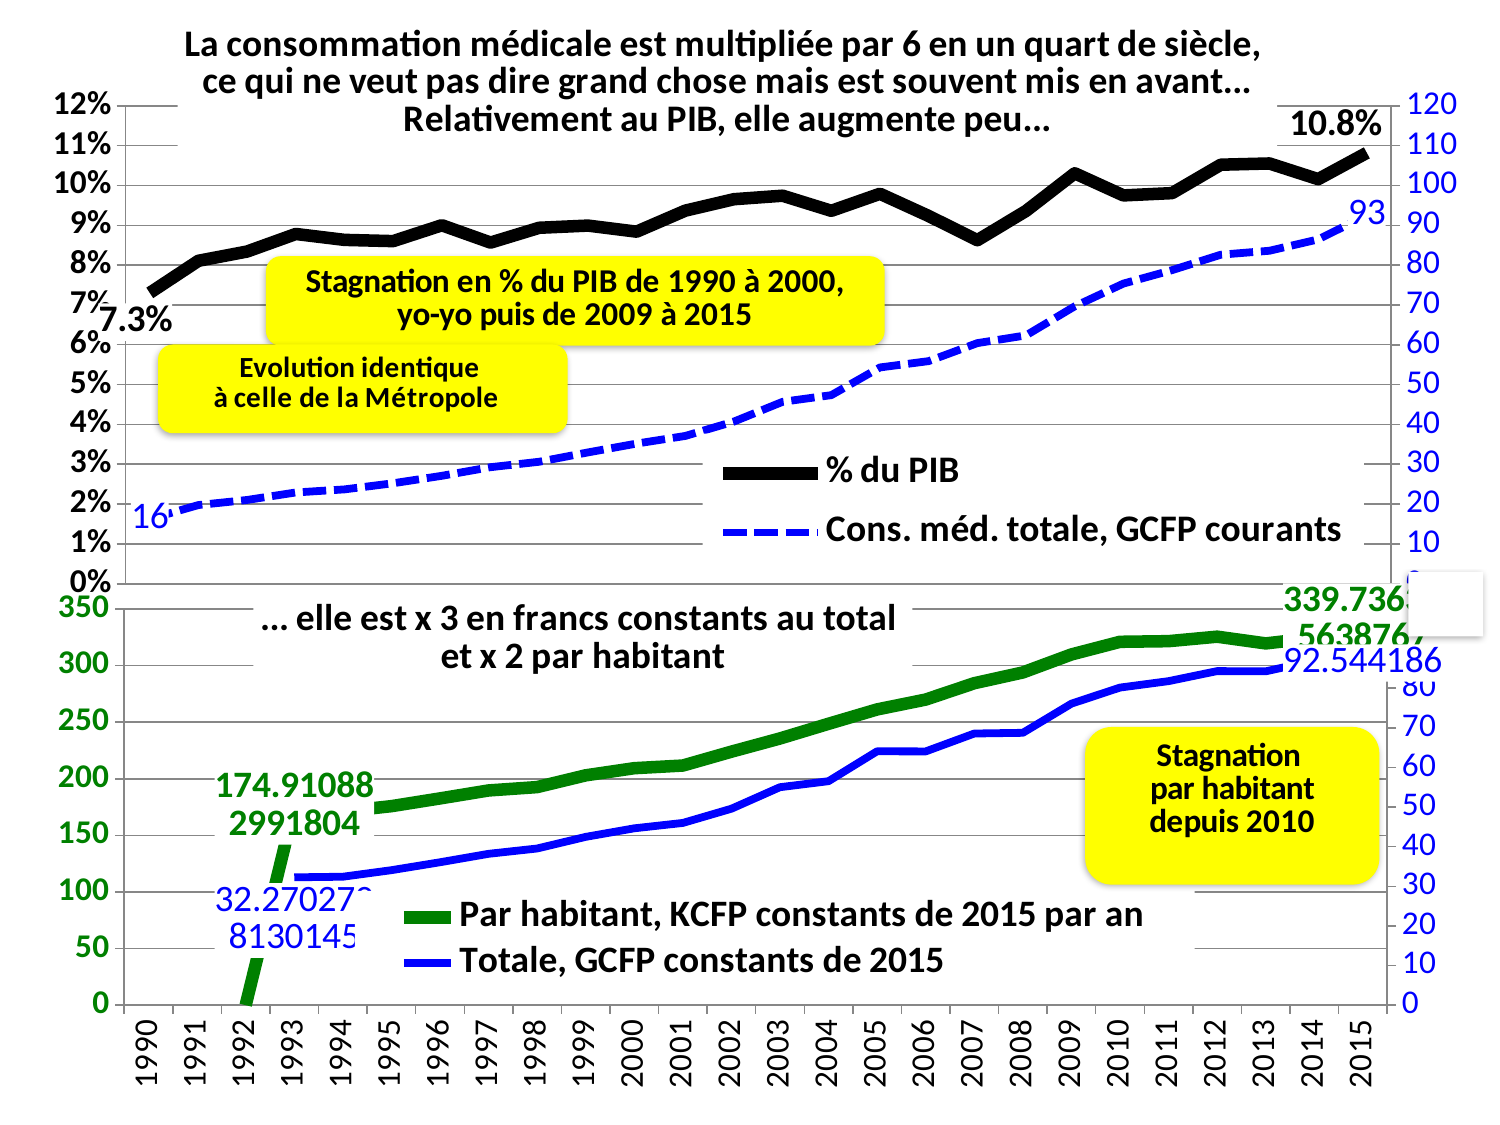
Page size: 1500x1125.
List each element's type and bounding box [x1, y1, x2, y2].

chart [21, 16, 1484, 1099]
